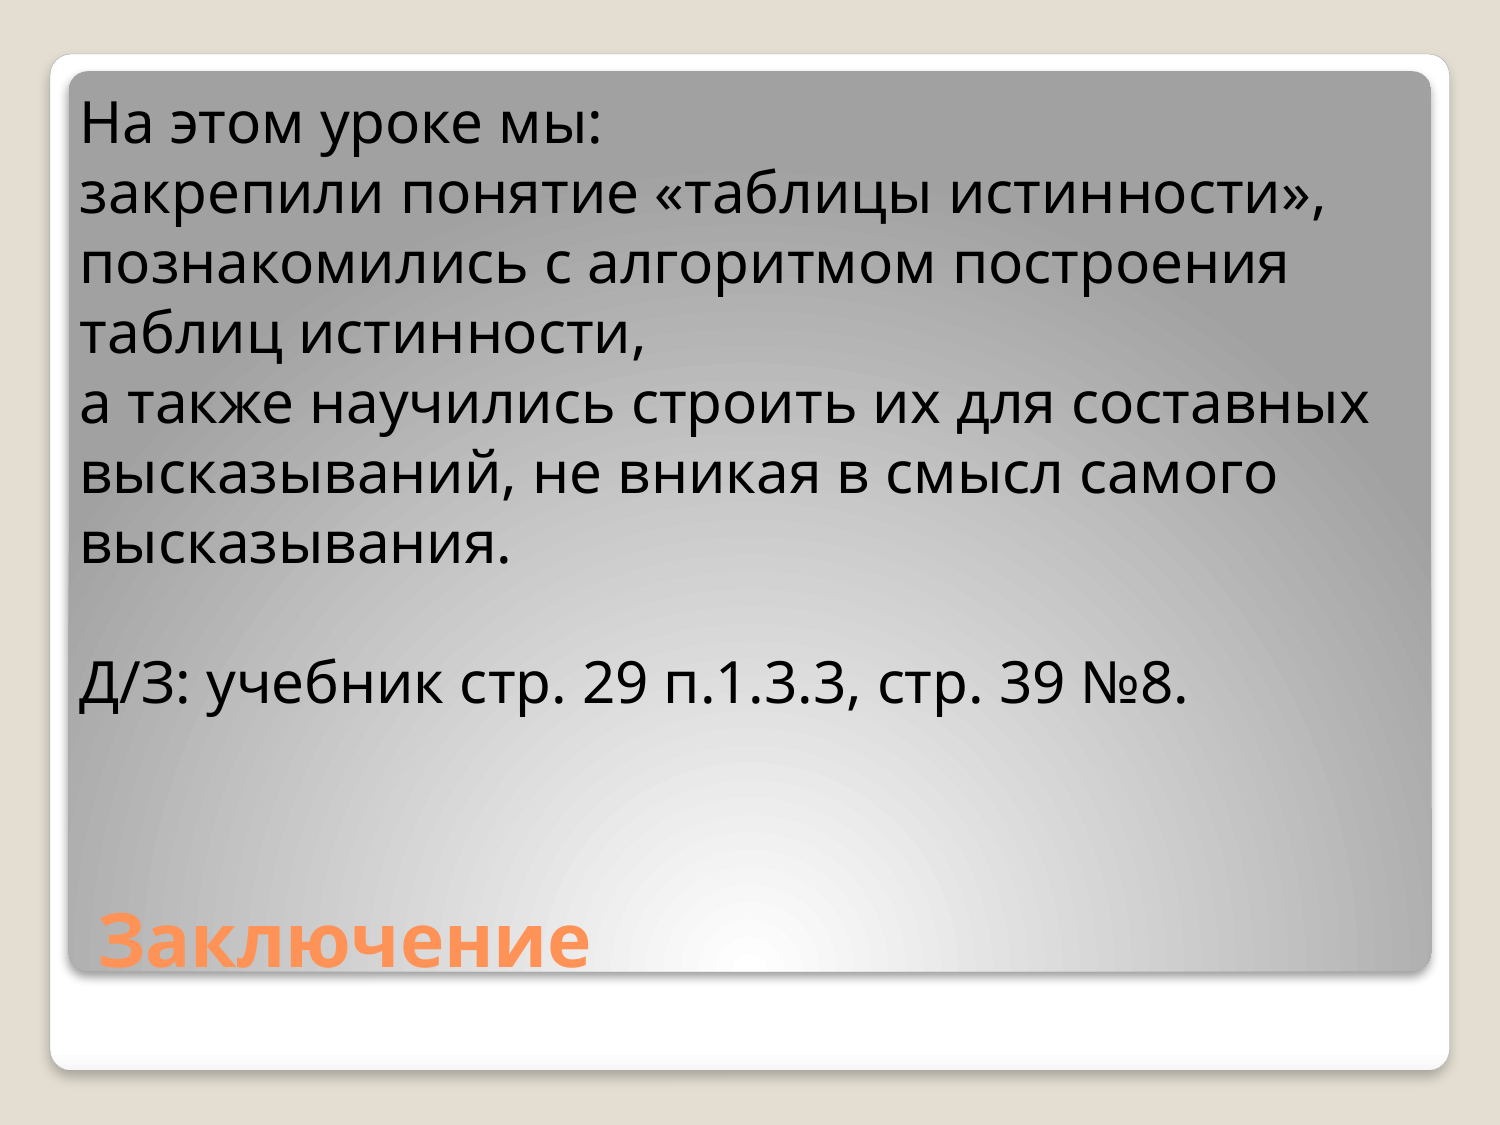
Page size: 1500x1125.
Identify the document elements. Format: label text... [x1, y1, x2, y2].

text_box На этом уроке мы: закрепили понятие «таблицы истинности», познакомились с алгоритмом построения таблиц истинности, а также научились строить их для составных высказываний, не вникая в смысл самого высказывания. Д/З: учебник стр. 29 п.1.3.3, стр. 39 №8. [64, 78, 1424, 723]
title Заключение [82, 817, 1425, 991]
